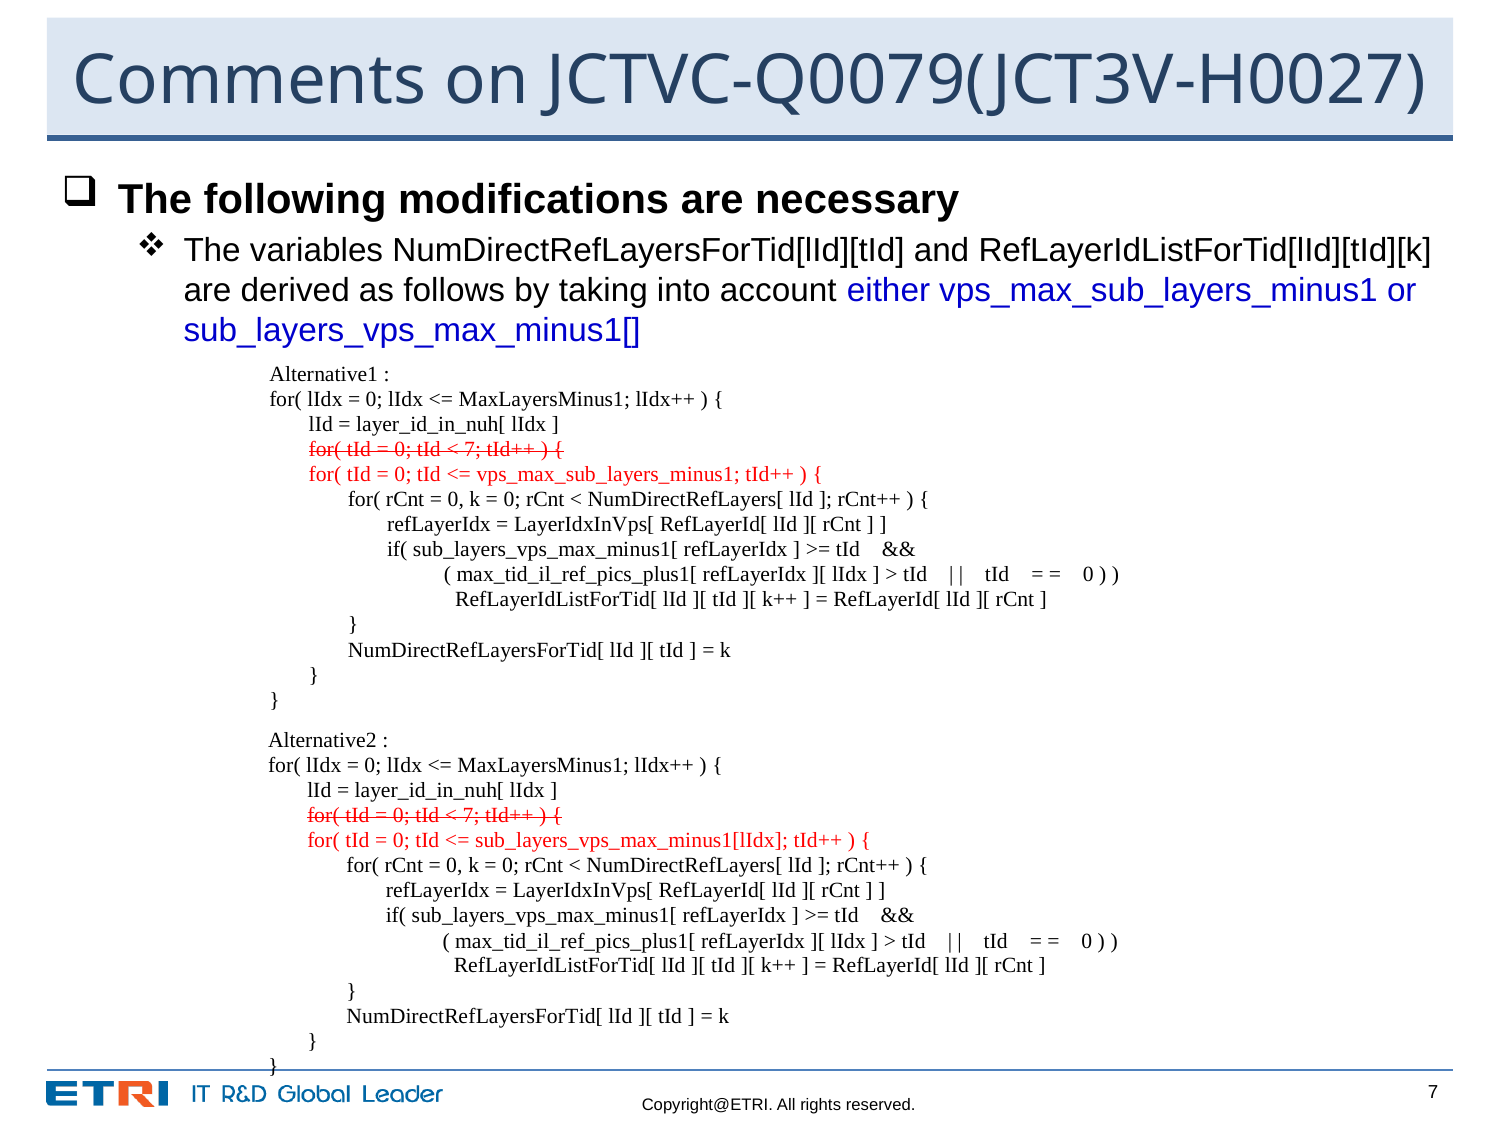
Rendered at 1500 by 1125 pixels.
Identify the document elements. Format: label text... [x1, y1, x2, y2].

picture [229, 361, 1214, 713]
title Comments on JCTVC-Q0079(JCT3V-H0027) [46, 17, 1454, 135]
picture [46, 1081, 168, 1107]
slide_number 7 [1160, 1072, 1454, 1121]
picture [191, 727, 1213, 1120]
footer Copyright@ETRI. All rights reserved. [513, 1088, 1045, 1118]
list The following modifications are necessary The variables NumDirectRefLayersForTid[lId][tId] and RefLayerIdListForTid[lId][tId][k] are derived as follows by taking into account either vps_max_sub_layers_minus1 or sub_layers_vps_max_minus1[] [46, 164, 1454, 1067]
